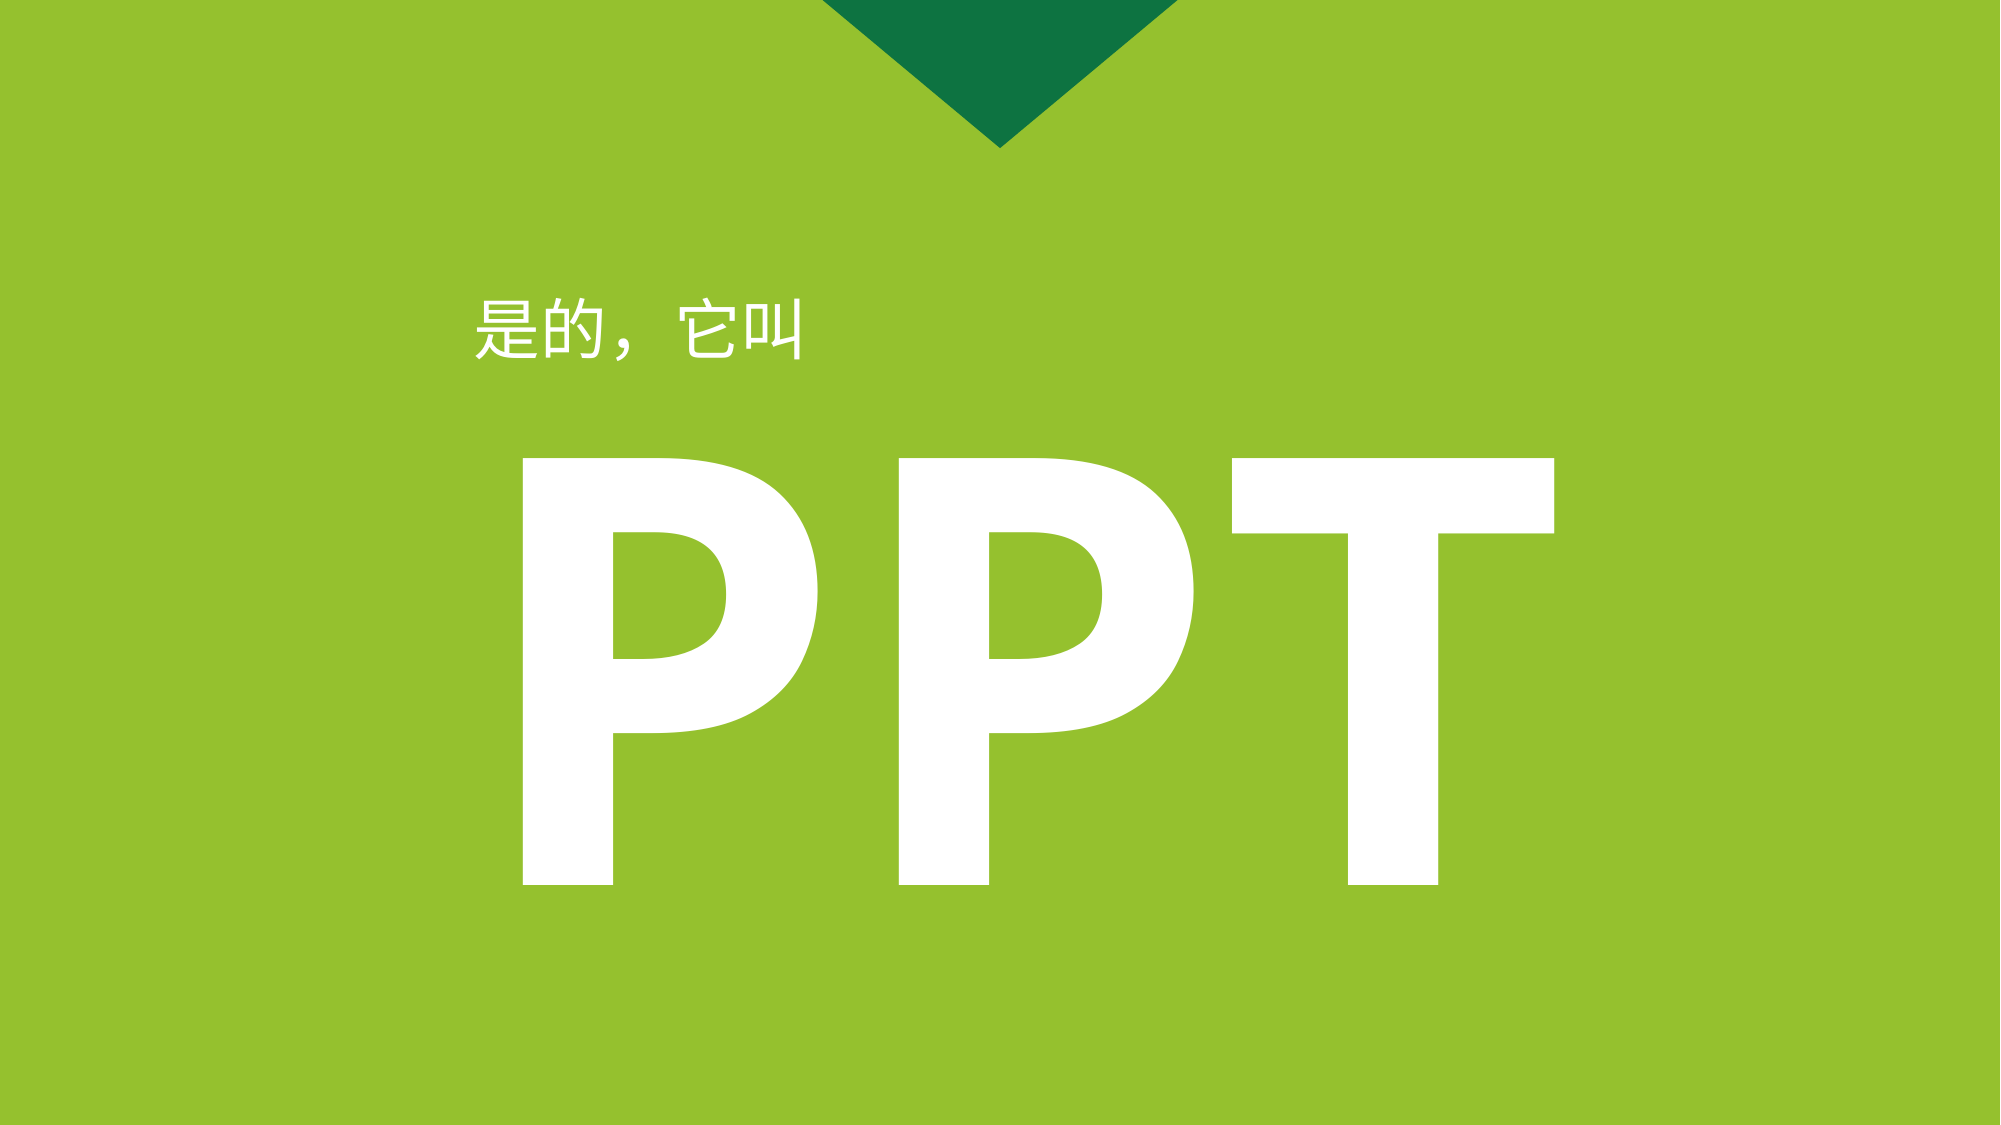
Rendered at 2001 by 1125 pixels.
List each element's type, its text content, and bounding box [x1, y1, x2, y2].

text_box 是的，它叫 [459, 280, 823, 375]
text_box [820, 0, 1180, 150]
text_box PPT [454, 280, 1582, 1013]
